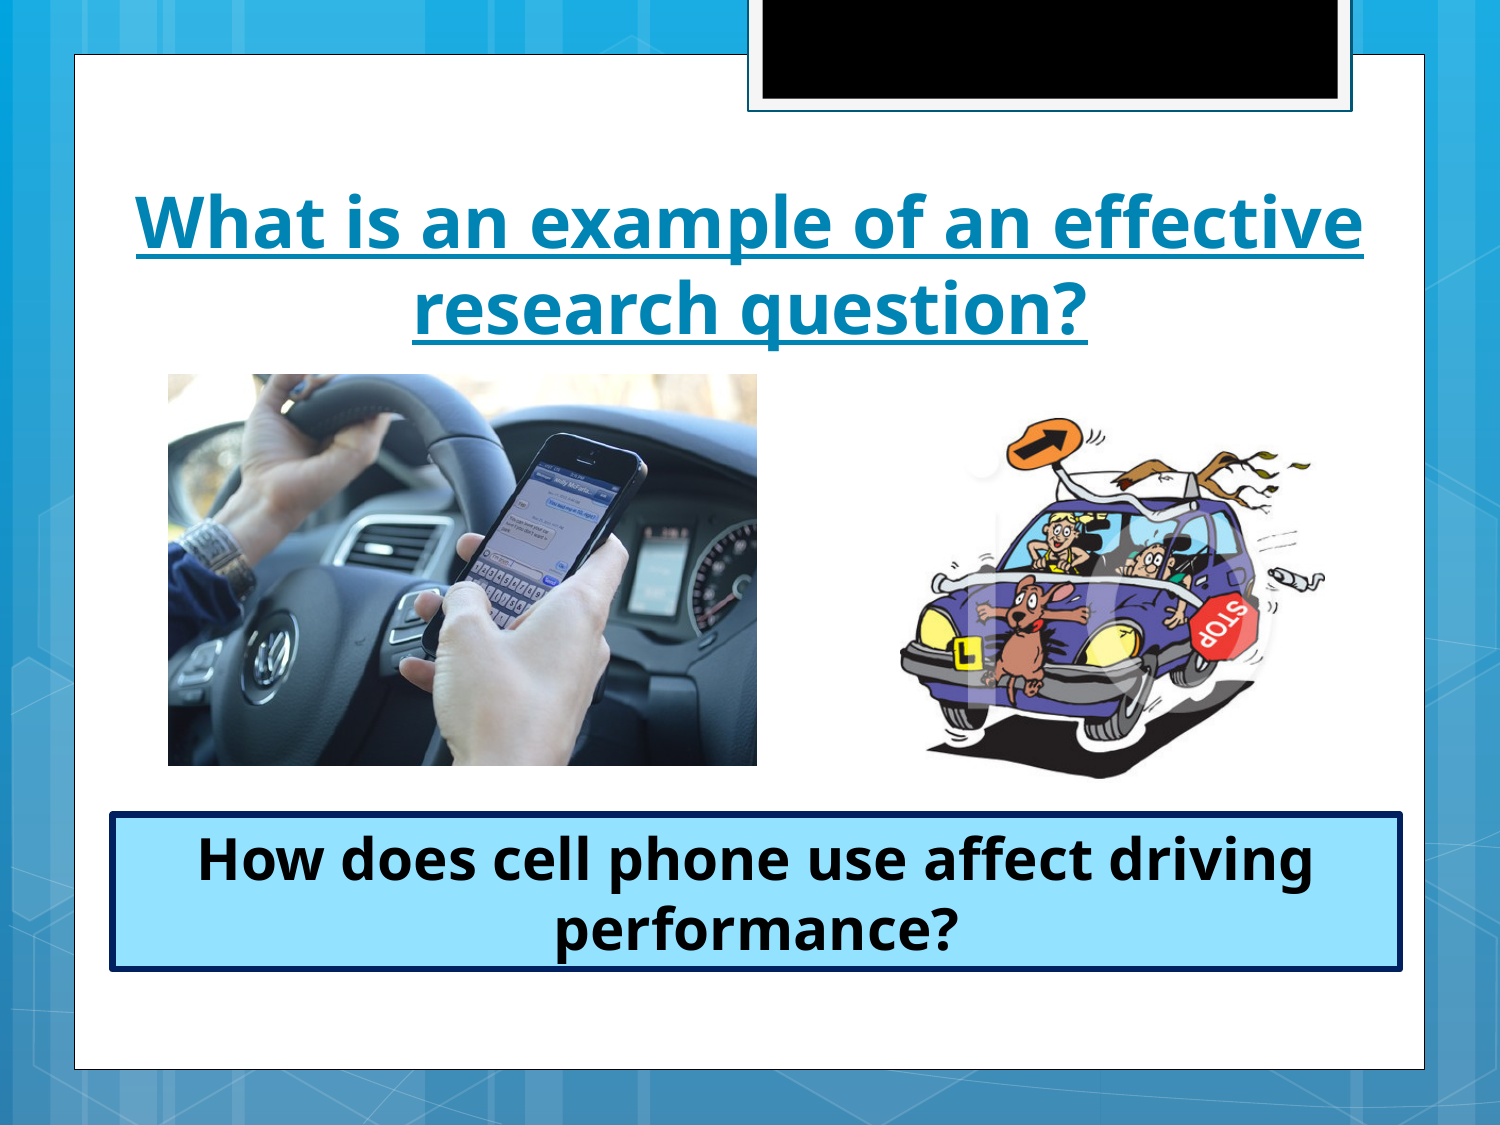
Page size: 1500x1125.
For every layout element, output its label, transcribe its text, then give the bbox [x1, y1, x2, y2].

picture [168, 374, 757, 767]
text_box How does cell phone use affect driving performance? [112, 814, 1400, 970]
title What is an example of an effective research question? [75, 168, 1425, 357]
picture [899, 384, 1326, 784]
